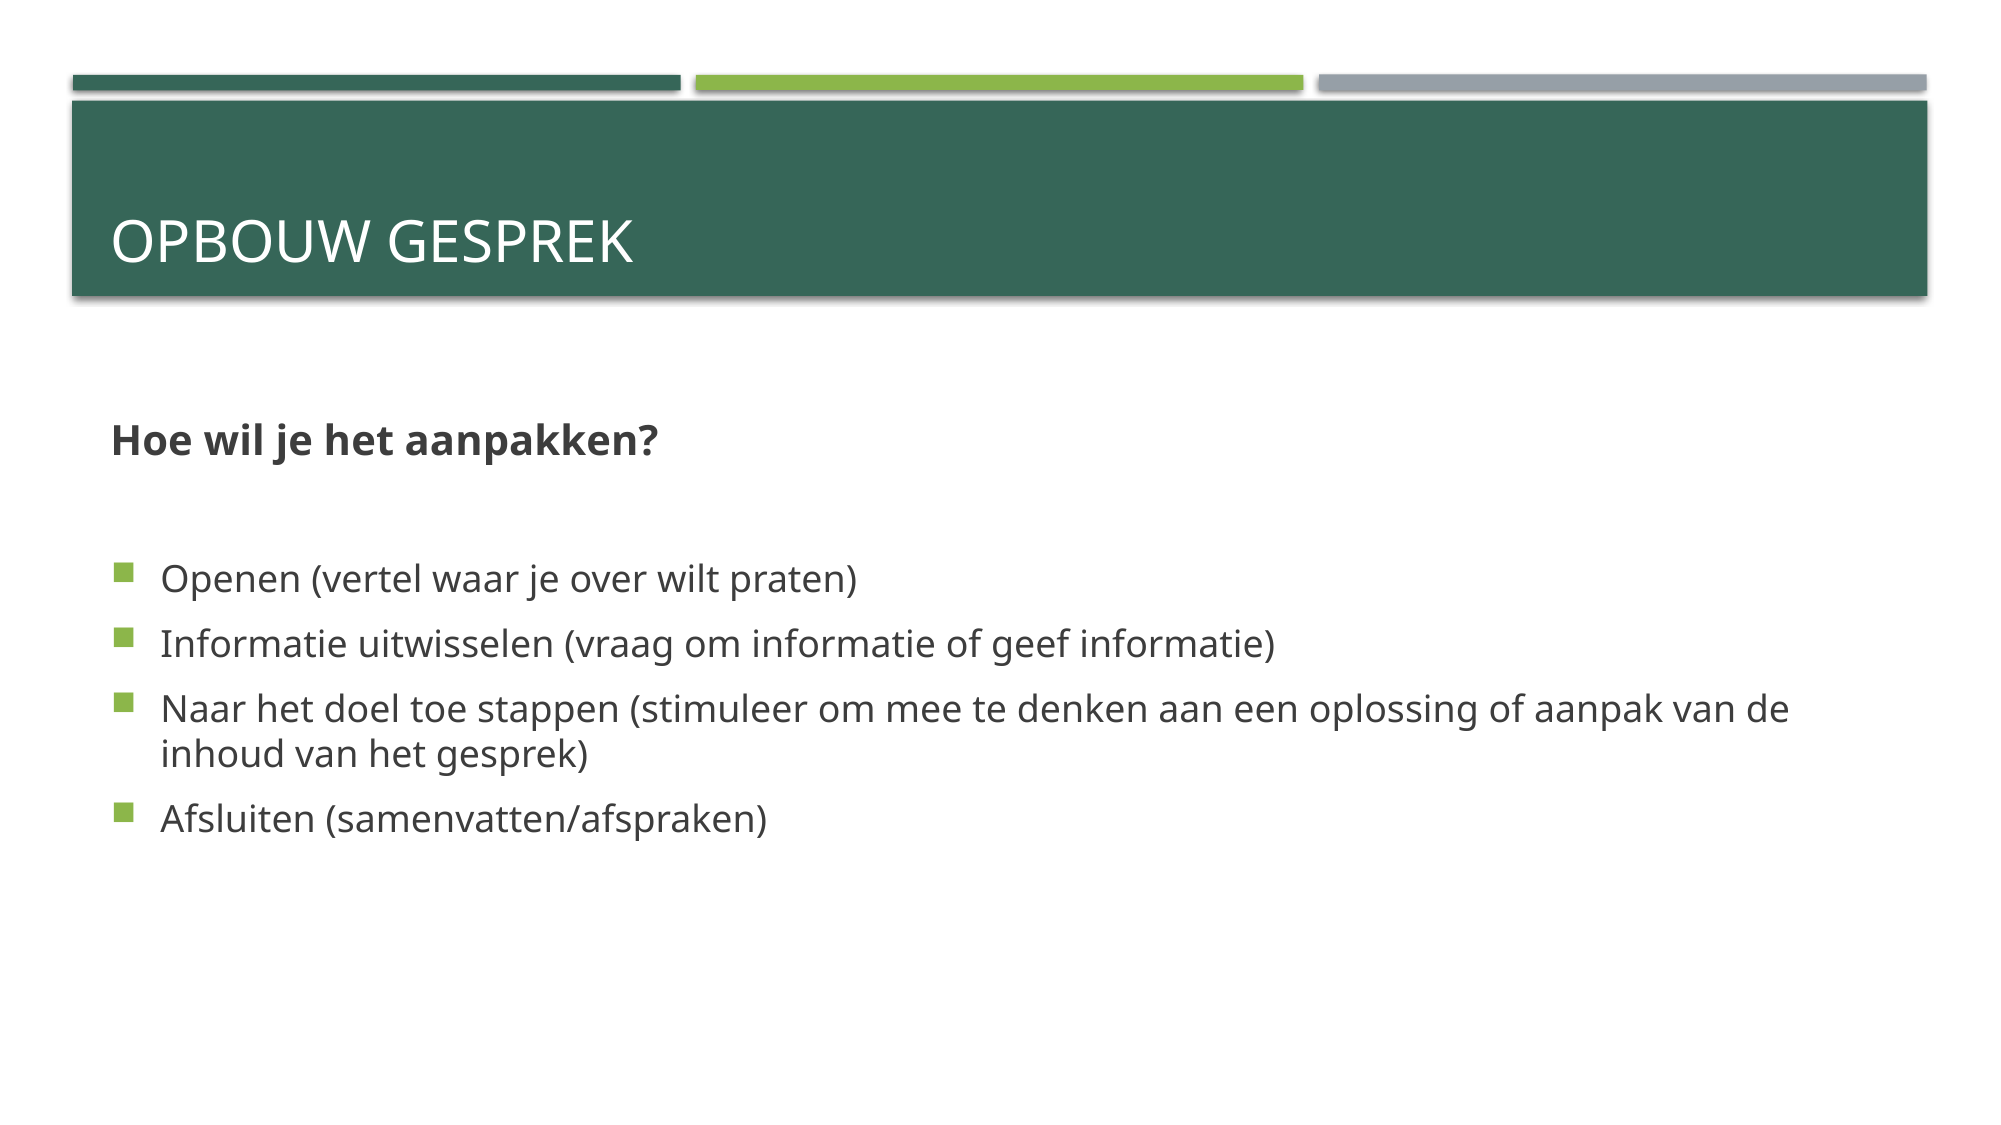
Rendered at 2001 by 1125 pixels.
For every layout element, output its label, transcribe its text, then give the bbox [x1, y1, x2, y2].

title Opbouw gesprek [95, 115, 1905, 282]
list Hoe wil je het aanpakken? Openen (vertel waar je over wilt praten) Informatie uitwisselen (vraag om informatie of geef informatie) Naar het doel toe stappen (stimuleer om mee te denken aan een oplossing of aanpak van de inhoud van het gesprek) Afsluiten (samenvatten/afspraken) [95, 357, 1905, 962]
